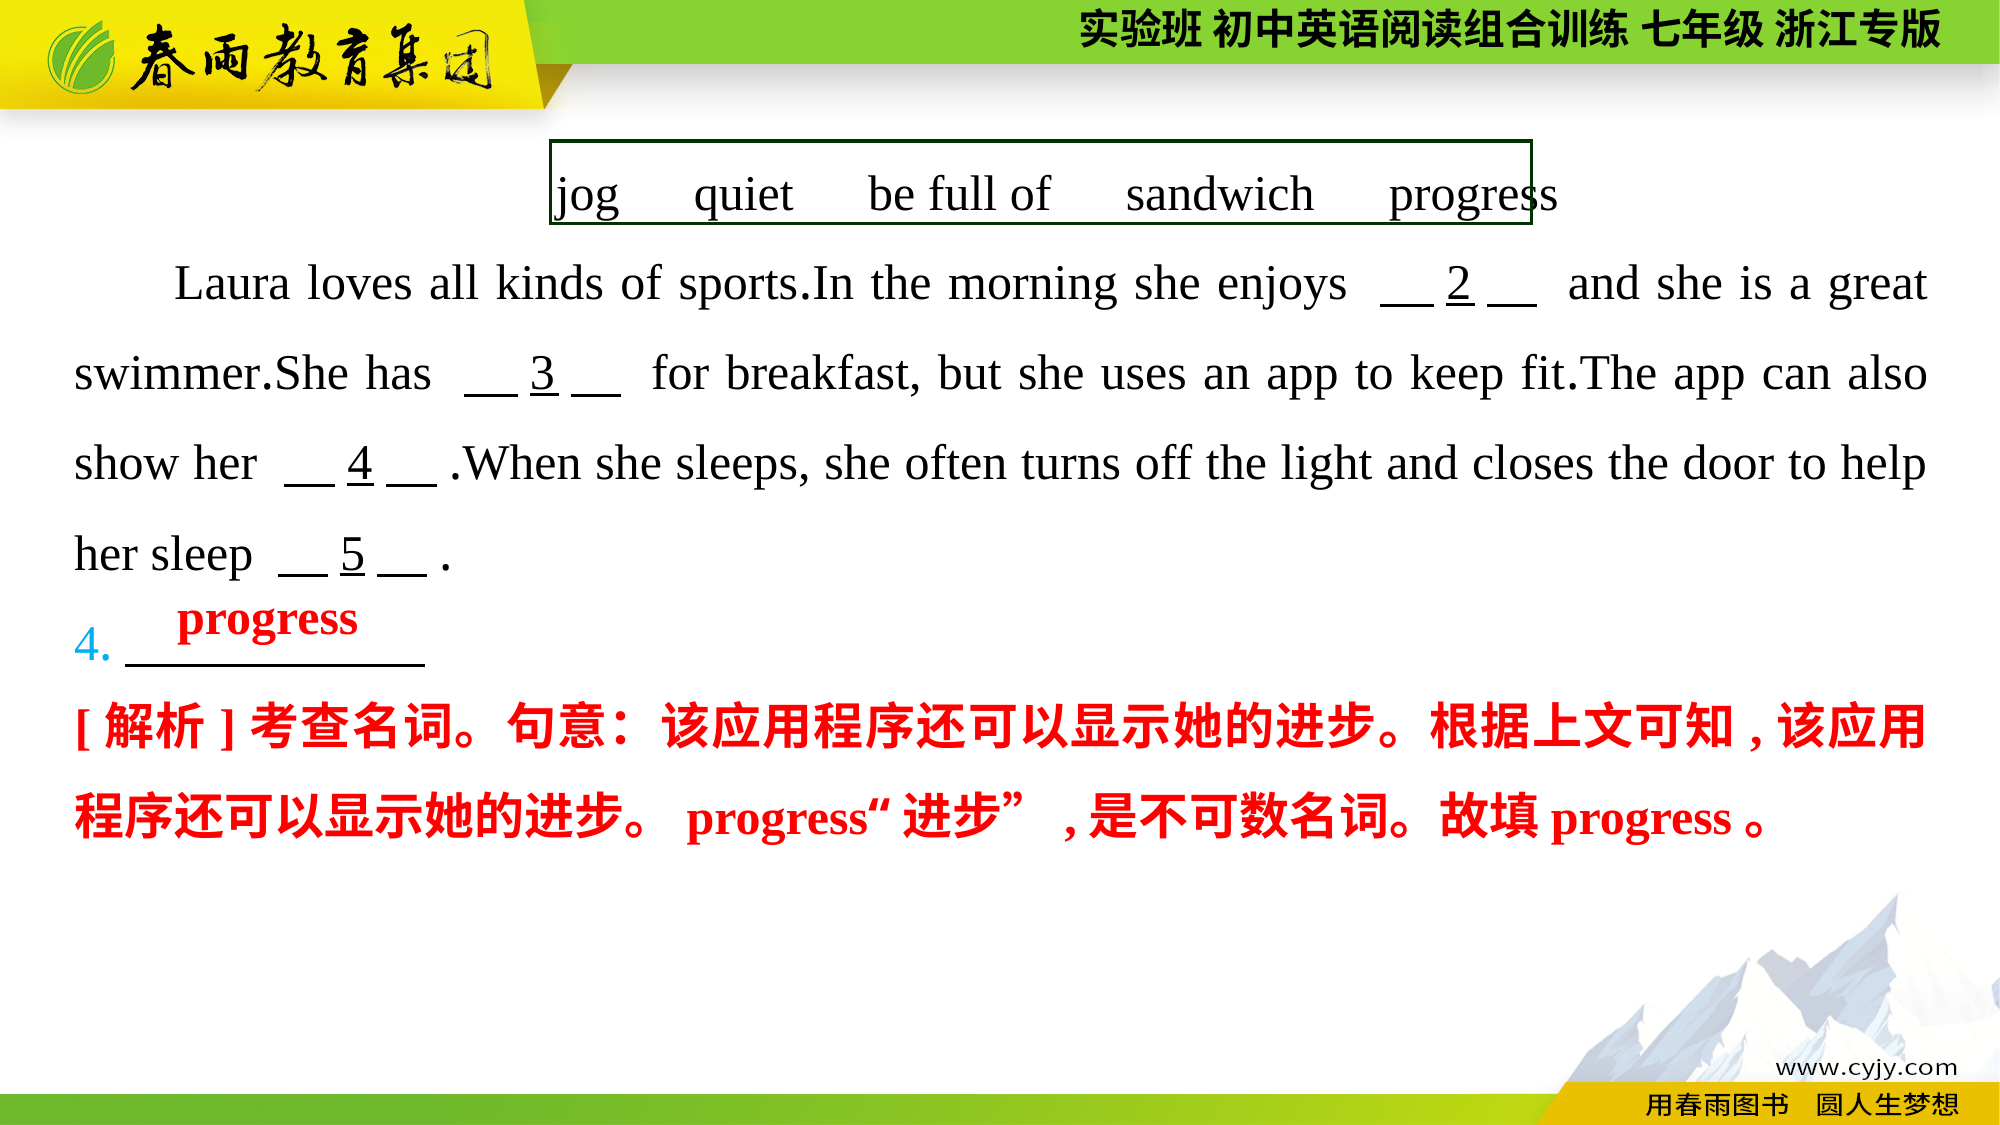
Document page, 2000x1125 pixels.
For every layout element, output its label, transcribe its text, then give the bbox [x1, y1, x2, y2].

text_box progress [162, 577, 374, 652]
text_box [解析]考查名词。句意：该应用程序还可以显示她的进步。根据上文可知,该应用程序还可以显示她的进步。progress“进步”,是不可数名词。故填progress。 [59, 656, 1944, 852]
list jog quiet be full of sandwich progress Laura loves all kinds of sports.In the morning she enjoys 2 and she is a great swimmer.She has 3 for breakfast, but she uses an app to keep fit.The app can also show her 4 .When she sleeps, she often turns off the light and closes the door to help her sleep 5 . 4. . [59, 122, 1944, 656]
text_box [550, 141, 1532, 224]
picture [0, 0, 2000, 1125]
